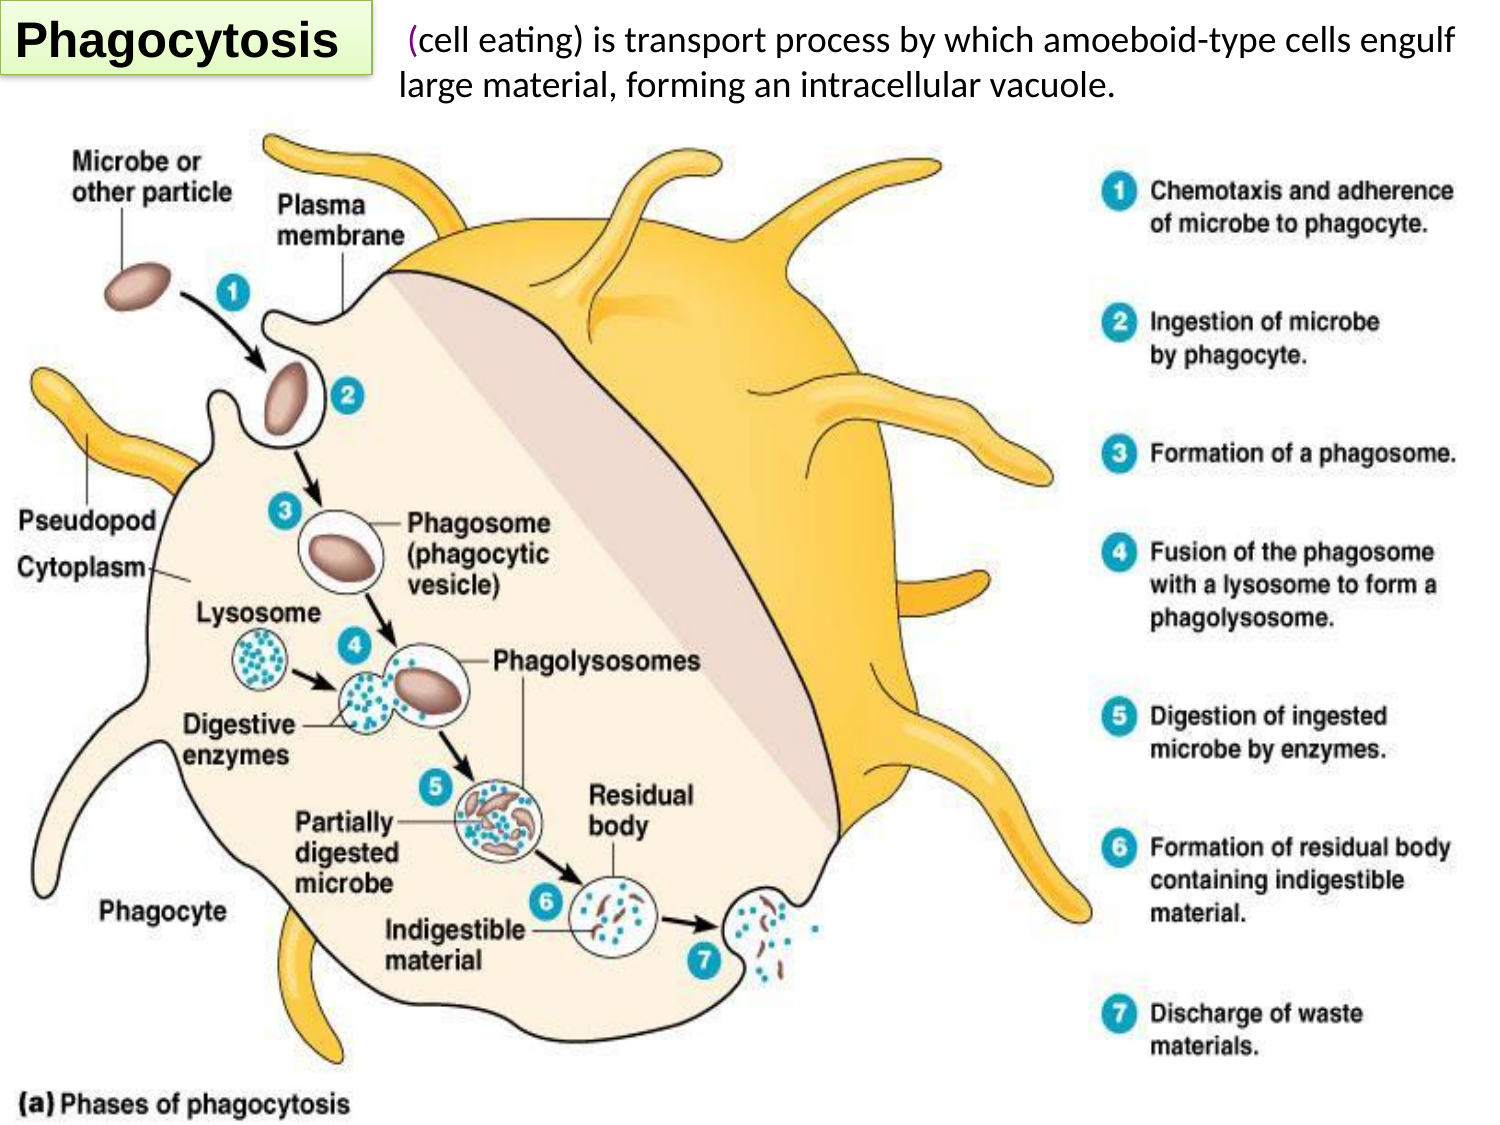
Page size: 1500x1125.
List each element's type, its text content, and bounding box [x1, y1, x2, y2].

text_box Phagocytosis [0, 0, 373, 75]
text_box (cell eating) is transport process by which amoeboid-type cells engulf large material, forming an intracellular vacuole. [383, 7, 1500, 112]
picture [0, 113, 1473, 1125]
